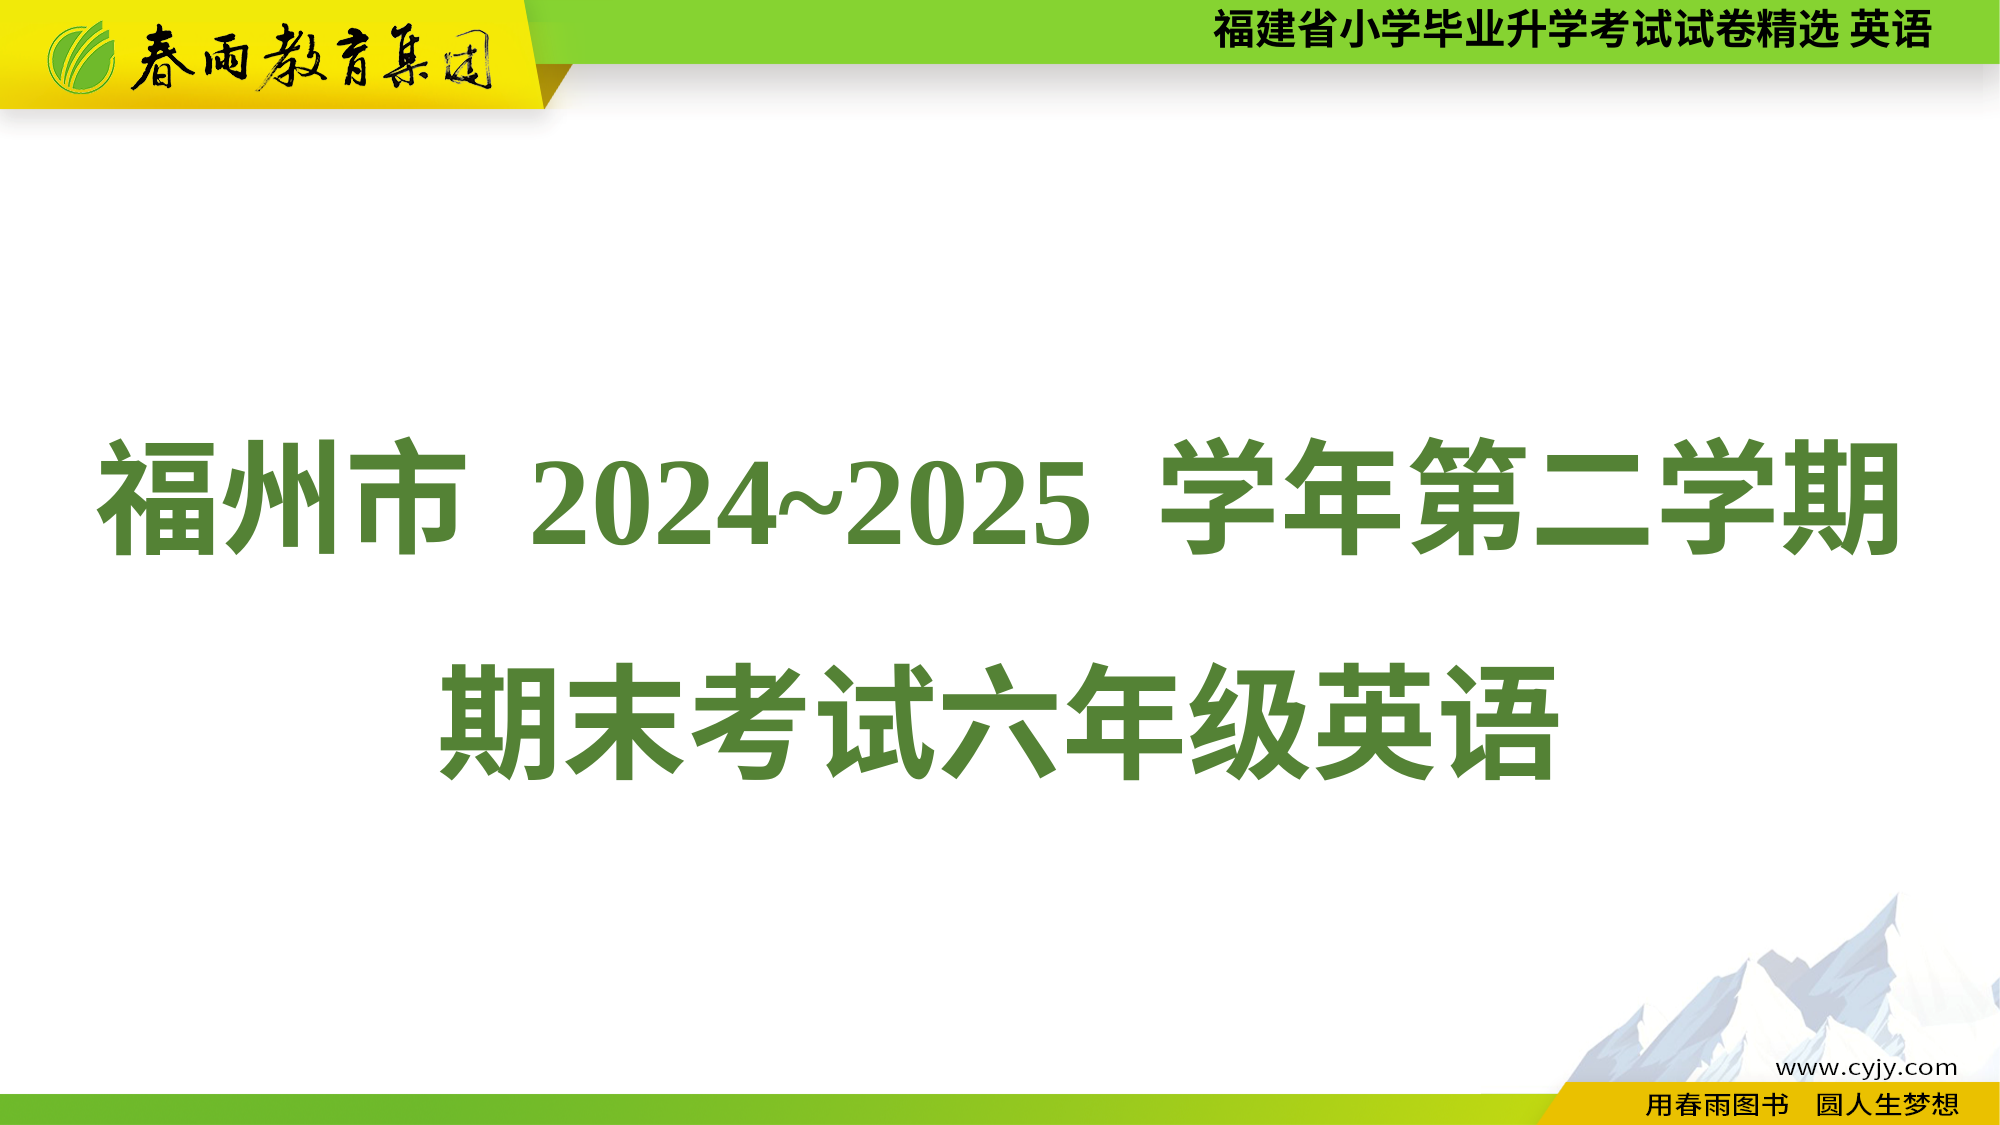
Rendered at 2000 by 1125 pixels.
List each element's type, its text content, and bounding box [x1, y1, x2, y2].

picture [0, 802, 2000, 1125]
picture [0, 0, 2000, 337]
text_box 福州市 2024~2025 学年第二学期 期末考试六年级英语 [0, 337, 2000, 802]
